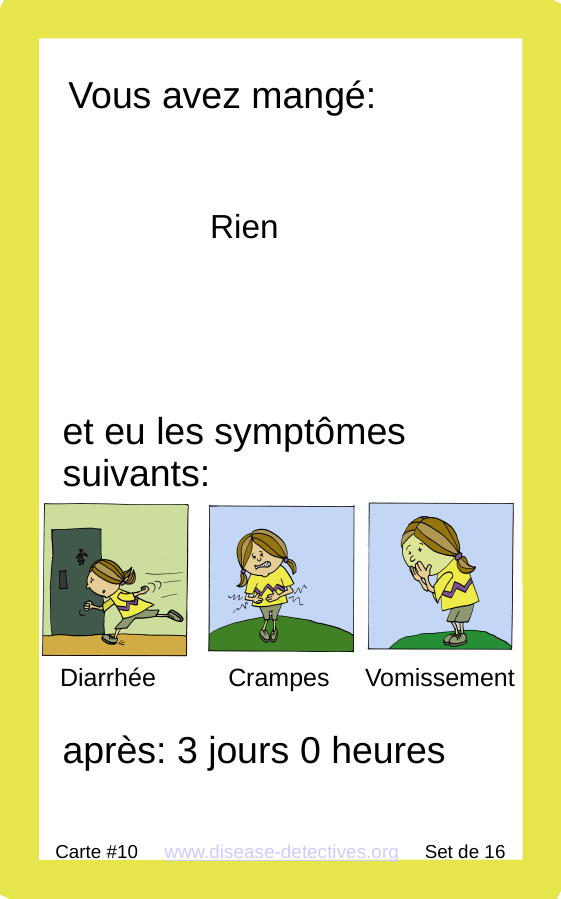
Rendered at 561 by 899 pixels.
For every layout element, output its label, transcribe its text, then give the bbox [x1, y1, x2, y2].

picture [366, 501, 515, 652]
text_box Rien [195, 199, 391, 252]
text_box Diarrhée [37, 661, 179, 699]
text_box Vomissement [350, 655, 550, 726]
picture [41, 501, 190, 657]
picture [206, 504, 356, 654]
text_box Carte #10 www.disease-detectives.org Set de 16 [35, 833, 525, 869]
text_box [18, 17, 544, 881]
